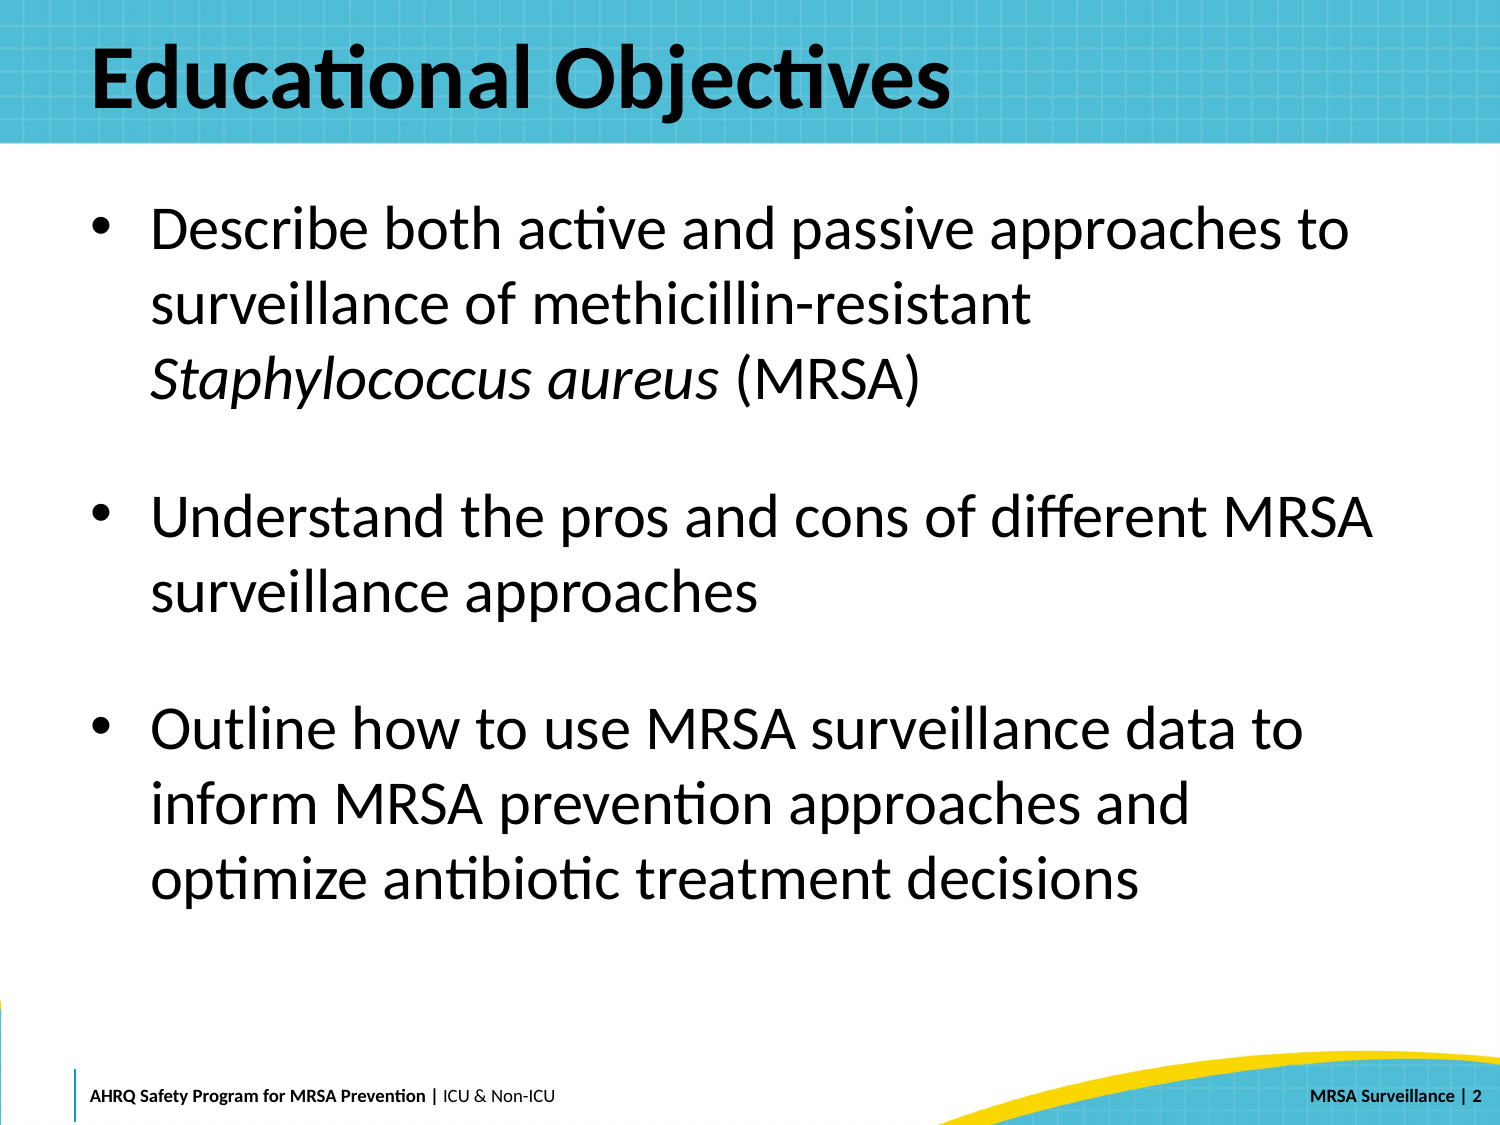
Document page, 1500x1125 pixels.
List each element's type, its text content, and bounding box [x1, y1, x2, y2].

slide_number | 2 [1455, 1065, 1500, 1125]
picture [0, 0, 1500, 1125]
list Describe both active and passive approaches to surveillance of methicillin-resistant Staphylococcus aureus (MRSA) Understand the pros and cons of different MRSA surveillance approaches Outline how to use MRSA surveillance data to inform MRSA prevention approaches and optimize antibiotic treatment decisions [75, 179, 1425, 1035]
title Educational Objectives [75, 0, 1425, 150]
